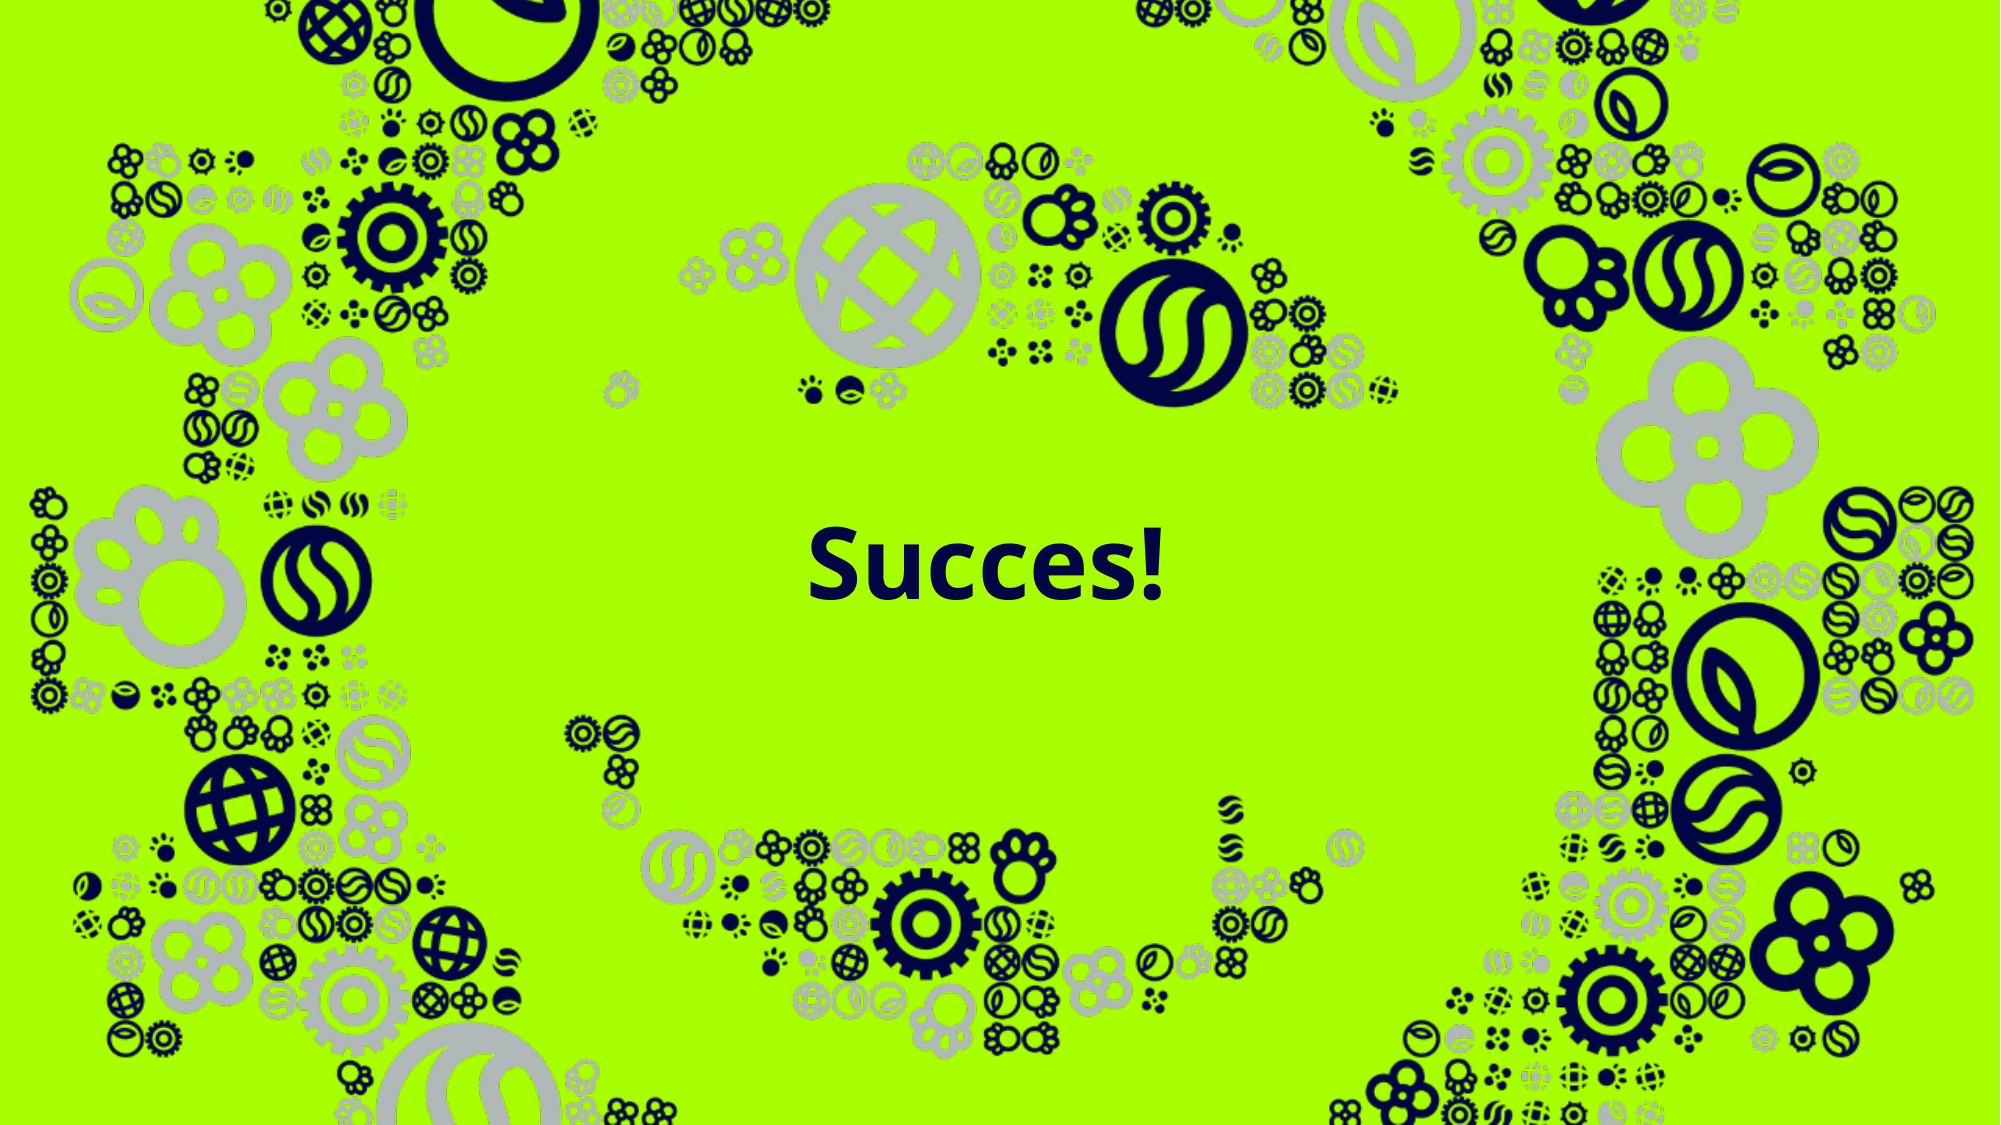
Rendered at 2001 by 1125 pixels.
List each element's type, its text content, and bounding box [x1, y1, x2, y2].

picture [0, 0, 2000, 1125]
title Succes! [425, 469, 1575, 660]
